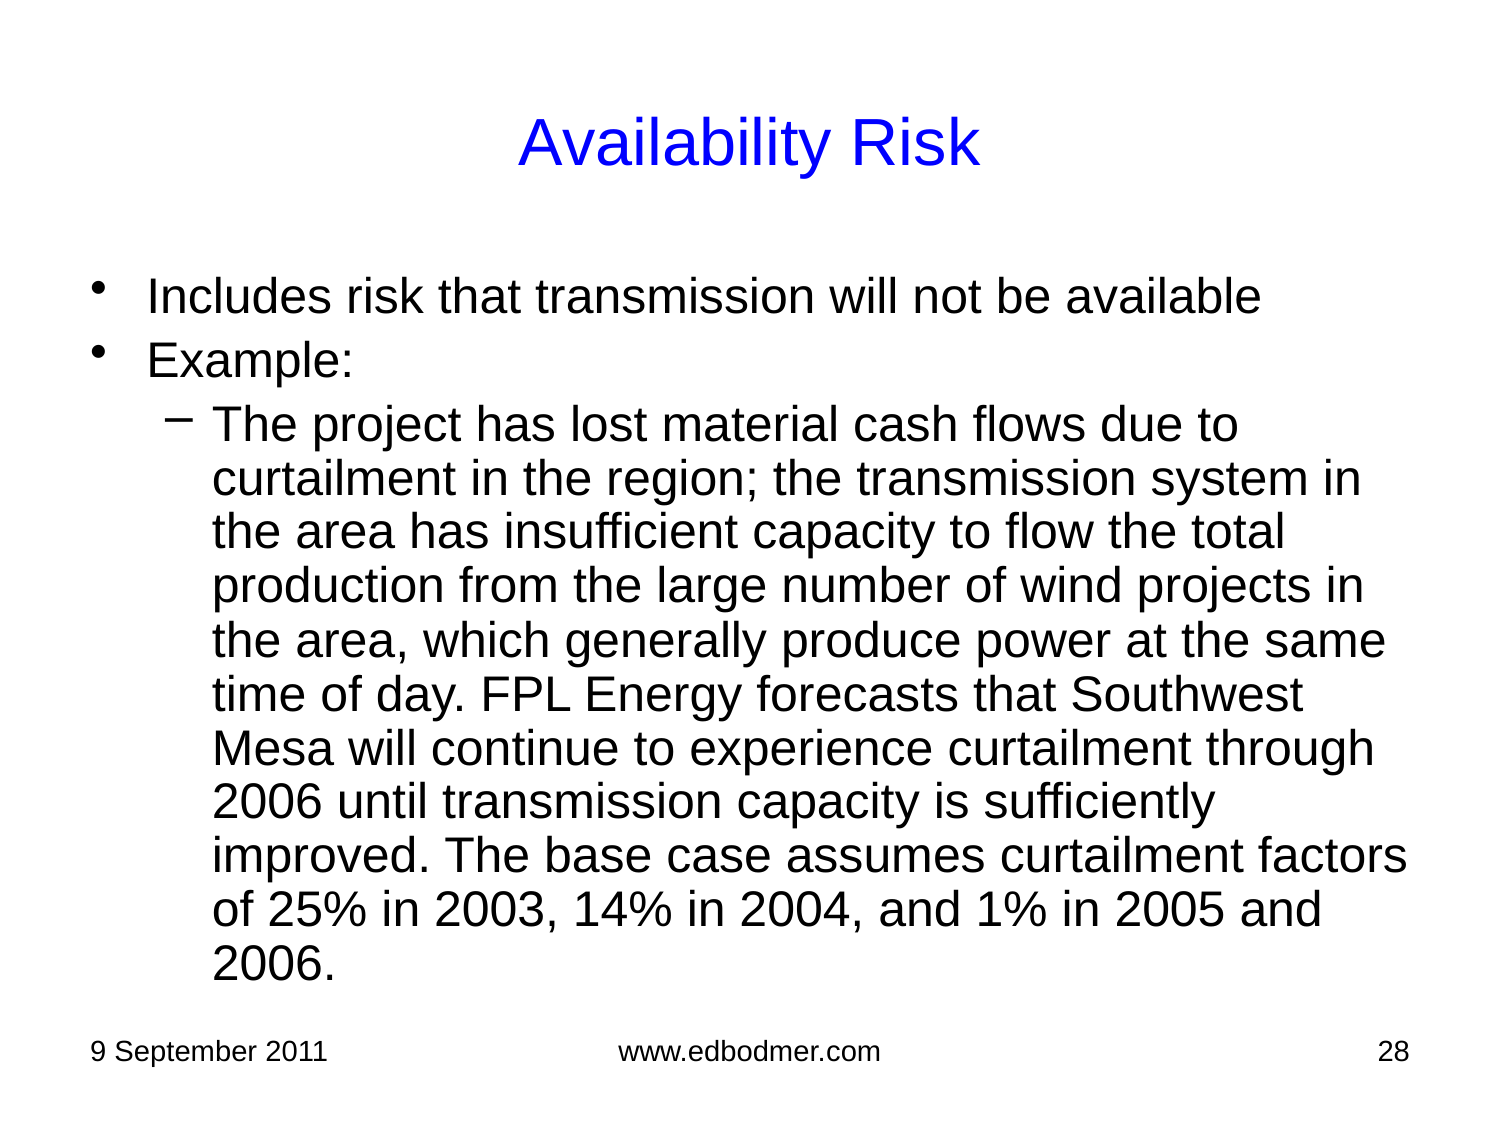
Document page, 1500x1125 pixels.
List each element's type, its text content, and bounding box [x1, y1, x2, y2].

list Includes risk that transmission will not be available Example: The project has lost material cash flows due to curtailment in the region; the transmission system in the area has insufficient capacity to flow the total production from the large number of wind projects in the area, which generally produce power at the same time of day. FPL Energy forecasts that Southwest Mesa will continue to experience curtailment through 2006 until transmission capacity is sufficiently improved. The base case assumes curtailment factors of 25% in 2003, 14% in 2004, and 1% in 2005 and 2006. [74, 262, 1426, 1006]
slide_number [74, 1024, 426, 1103]
footer www.edbodmer.com [512, 1024, 988, 1103]
slide_number 28 [1074, 1024, 1426, 1103]
title Availability Risk [74, 44, 1426, 233]
